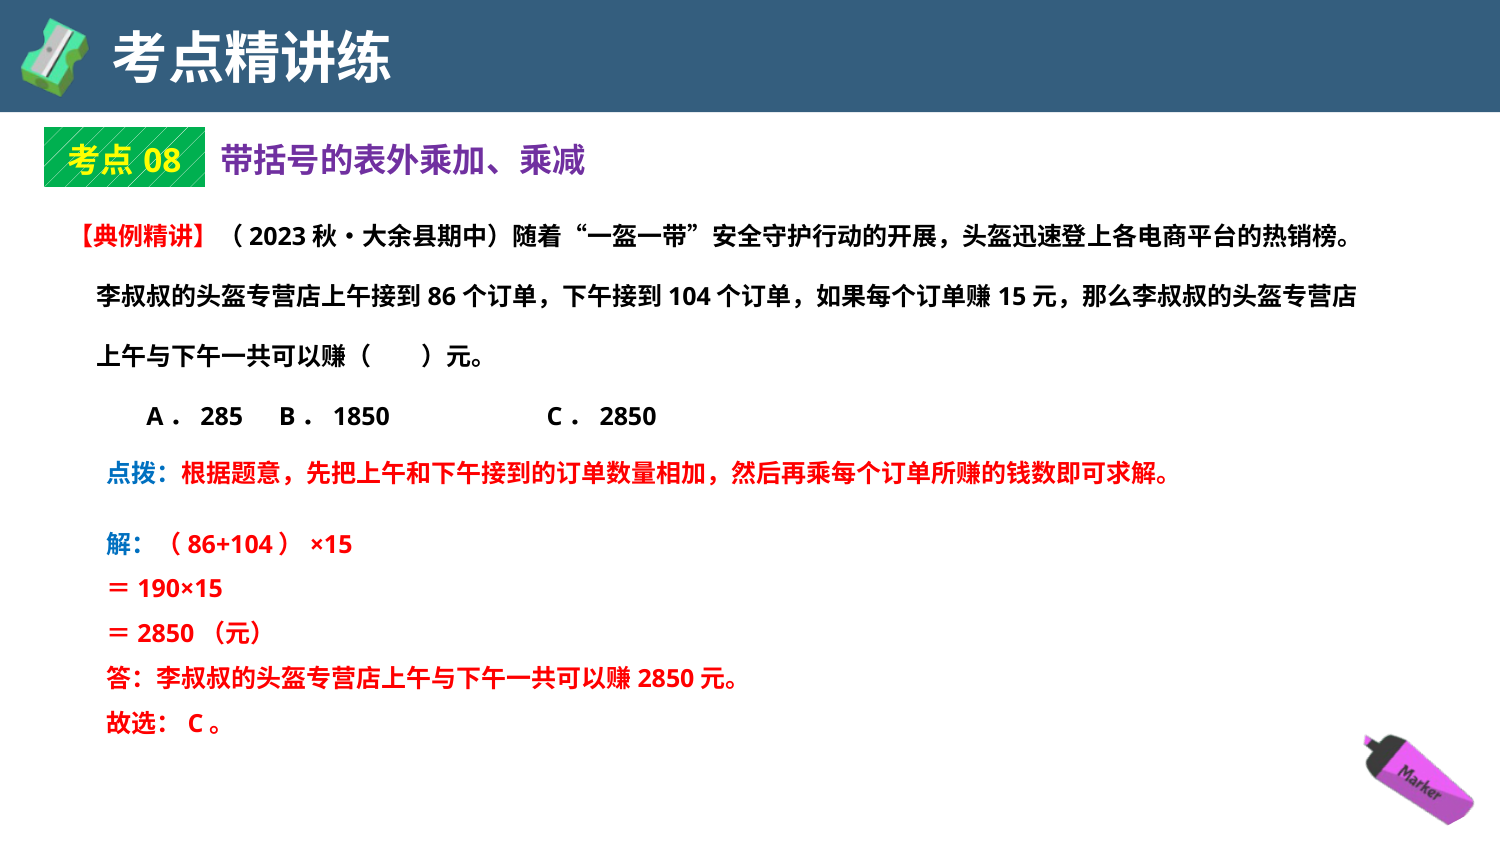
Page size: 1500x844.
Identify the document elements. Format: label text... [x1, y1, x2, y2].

picture [14, 17, 100, 103]
table_header 考点08 [44, 127, 205, 187]
text_box 解：（86+104）×15 ＝190×15 ＝2850（元） 答：李叔叔的头盔专营店上午与下午一共可以赚2850元。 故选：C。 [91, 505, 1075, 745]
text_box 考点精讲练 [106, 9, 416, 104]
picture [1344, 700, 1479, 844]
text_box 点拨：根据题意，先把上午和下午接到的订单数量相加，然后再乘每个订单所赚的钱数即可求解。 [91, 435, 1338, 542]
table_header 带括号的表外乘加、乘减 [206, 127, 738, 187]
text_box 【典例精讲】（2023秋•大余县期中）随着“一盔一带”安全守护行动的开展，头盔迅速登上各电商平台的热销榜。李叔叔的头盔专营店上午接到86个订单，下午接到104个订单，如果每个订单赚15元，那么李叔叔的头盔专营店上午与下午一共可以赚（ ）元。 A．285 B．1850 C．2850 [53, 183, 1384, 349]
text_box [0, 0, 1500, 113]
